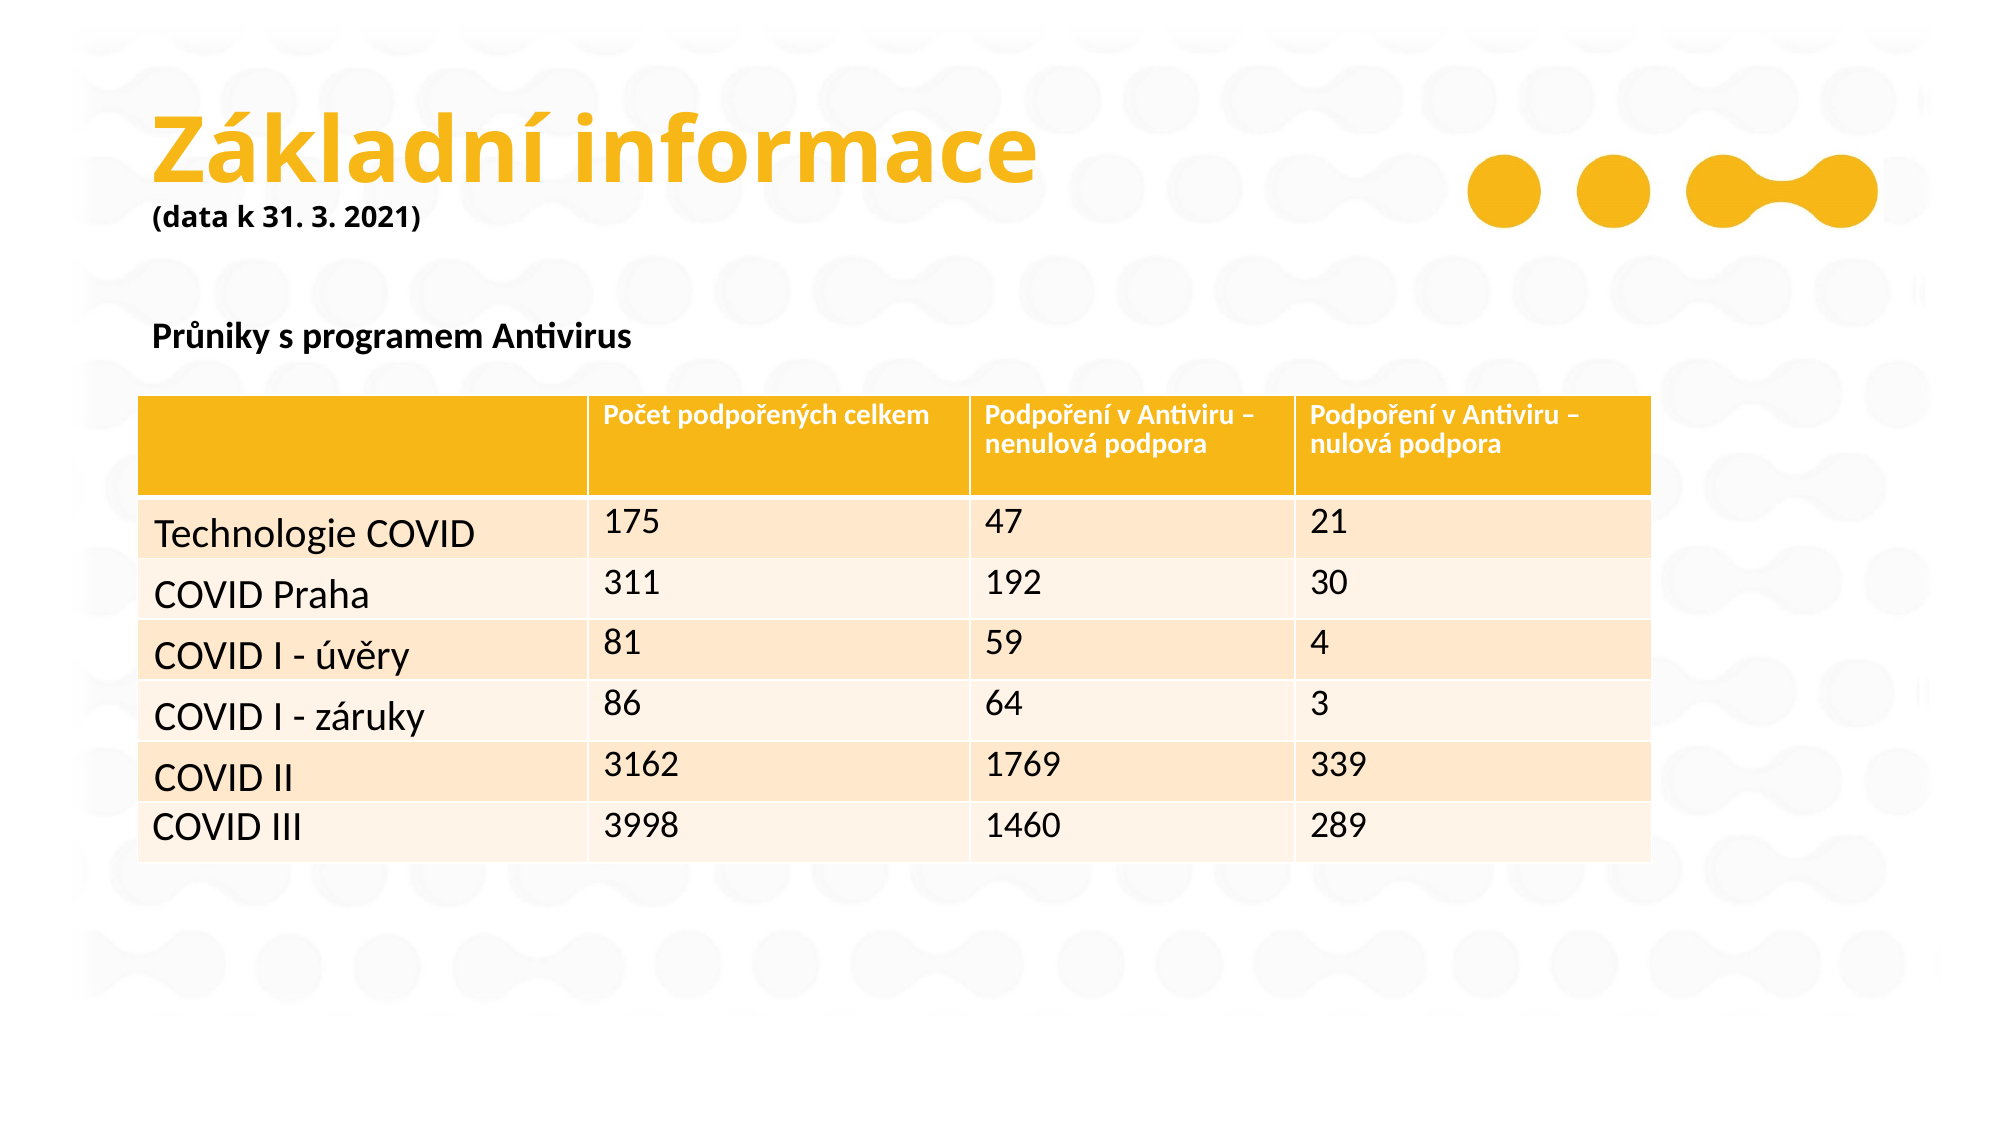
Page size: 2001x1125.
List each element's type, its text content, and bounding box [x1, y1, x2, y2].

table_cell 3162 [589, 742, 969, 801]
title Základní informace (data k 31. 3. 2021) [137, 59, 1863, 278]
table_cell COVID Praha [138, 559, 587, 618]
table_cell 47 [971, 500, 1294, 558]
table_cell 81 [589, 620, 969, 679]
table_header Podpoření v Antiviru – nulová podpora [1296, 396, 1651, 495]
table_header Počet podpořených celkem [589, 396, 969, 495]
table_cell 1460 [971, 803, 1294, 862]
table_cell 3 [1296, 681, 1651, 740]
table_cell 21 [1296, 500, 1651, 558]
table_cell 4 [1296, 620, 1651, 679]
table_cell 339 [1296, 742, 1651, 801]
table_cell 175 [589, 500, 969, 558]
table_cell 30 [1296, 559, 1651, 618]
table_cell 64 [971, 681, 1294, 740]
table_cell 3998 [589, 803, 969, 862]
table_header [138, 396, 587, 495]
table_cell COVID II [138, 742, 587, 801]
table_header Podpoření v Antiviru – nenulová podpora [971, 396, 1294, 495]
table_cell 59 [971, 620, 1294, 679]
table_cell 289 [1296, 803, 1651, 862]
picture [100, 54, 1916, 989]
table_cell Technologie COVID [138, 500, 587, 558]
table_cell COVID I - záruky [138, 681, 587, 740]
table_cell 311 [589, 559, 969, 618]
table_cell 1769 [971, 742, 1294, 801]
table_cell 192 [971, 559, 1294, 618]
table_cell COVID I - úvěry [138, 620, 587, 679]
table_cell 86 [589, 681, 969, 740]
text_box Průniky s programem Antivirus [137, 303, 1041, 364]
table_cell COVID III [138, 803, 587, 862]
